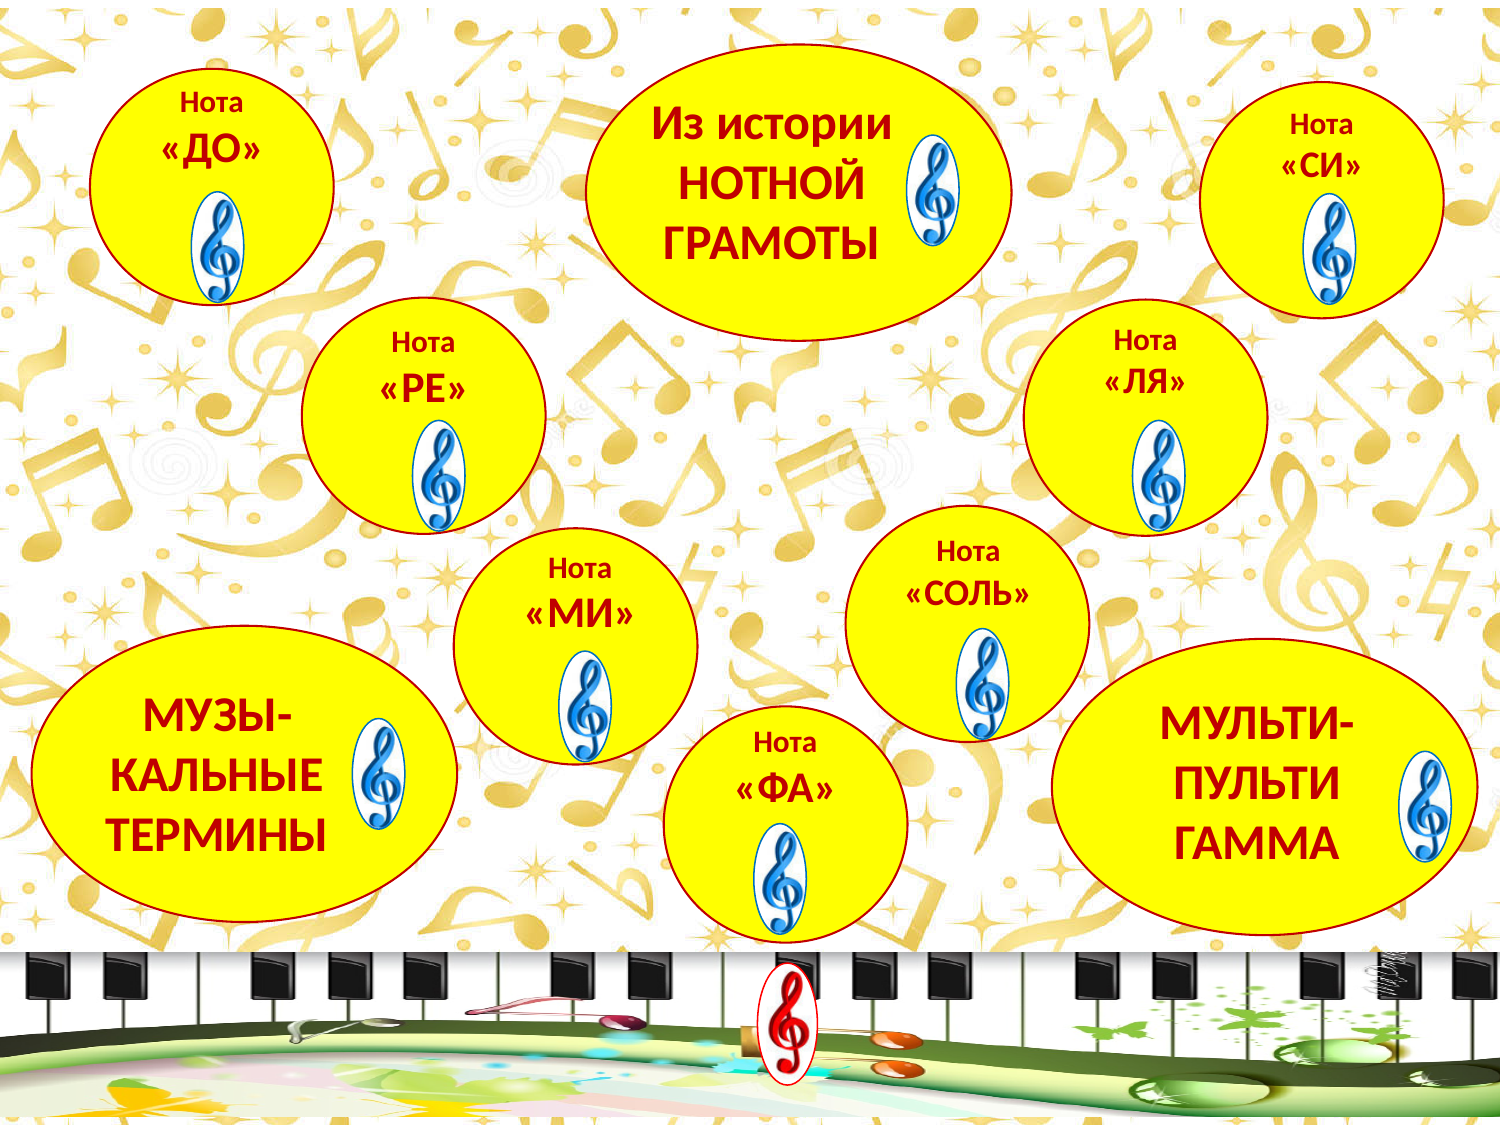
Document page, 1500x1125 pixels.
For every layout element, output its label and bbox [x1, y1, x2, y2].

picture [667, 283, 833, 1125]
picture [412, 420, 465, 532]
picture [558, 651, 612, 762]
picture [352, 718, 405, 830]
picture [191, 191, 244, 303]
picture [906, 135, 960, 246]
picture [956, 628, 1009, 740]
picture [1303, 193, 1356, 305]
list [0, 8, 1500, 1125]
picture [1398, 751, 1452, 862]
picture [1132, 420, 1185, 532]
